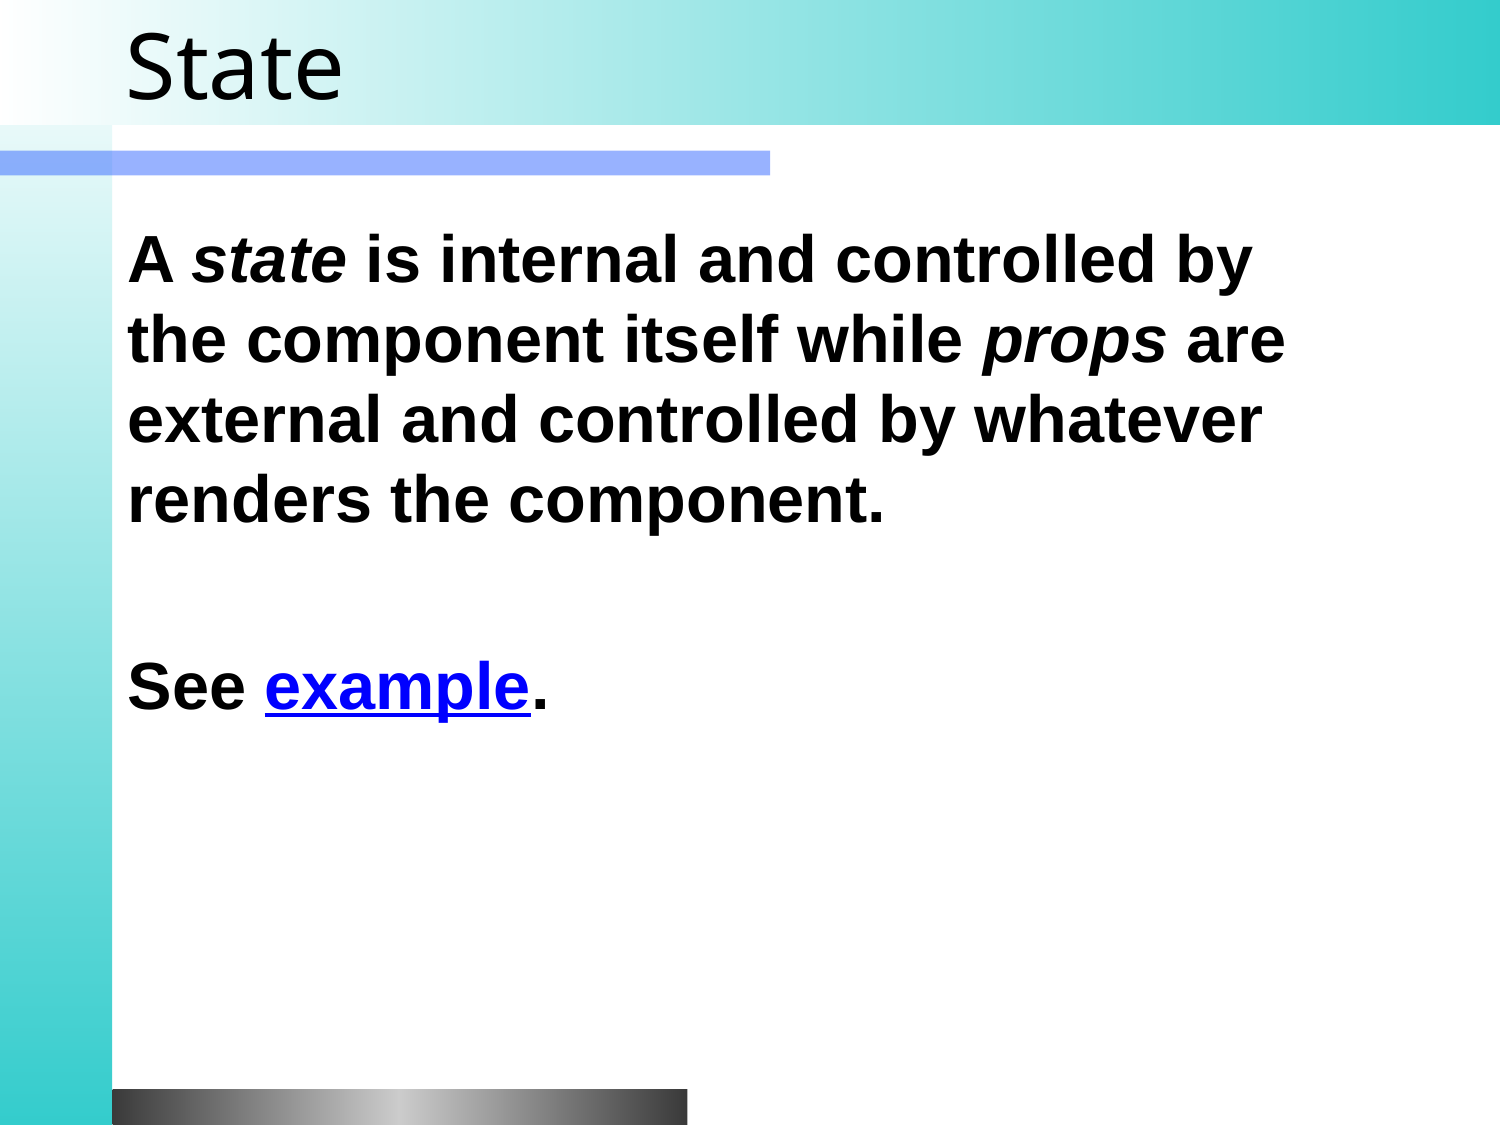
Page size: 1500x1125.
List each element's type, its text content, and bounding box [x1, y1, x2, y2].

title State [110, 0, 1388, 127]
list A state is internal and controlled by the component itself while props are external and controlled by whatever renders the component. See example. [112, 208, 1388, 900]
